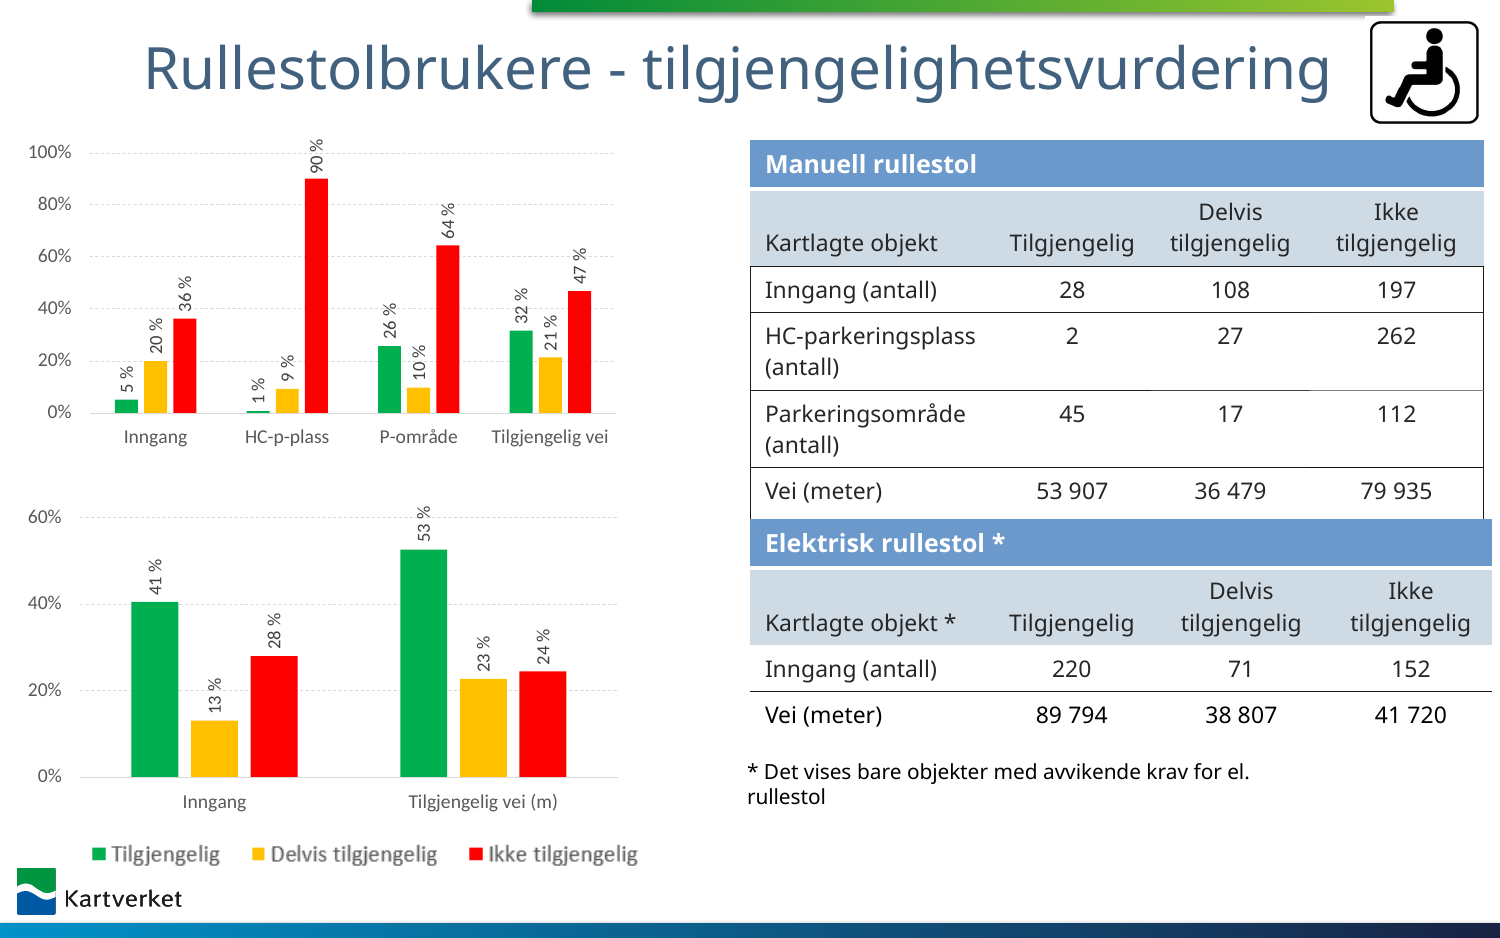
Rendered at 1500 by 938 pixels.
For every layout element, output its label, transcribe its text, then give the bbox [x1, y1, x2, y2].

table_header Manuell rullestol [750, 140, 1484, 187]
table_cell Tilgjengelig [994, 191, 1151, 266]
table_cell 89 794 [991, 692, 1153, 738]
picture [86, 838, 643, 870]
table_cell Inngang (antall) [751, 267, 994, 312]
text_box Rullestolbrukere - tilgjengelighetsvurdering [39, 12, 1348, 109]
table_cell HC-parkeringsplass (antall) [751, 313, 994, 390]
picture [20, 499, 630, 822]
table_cell Vei (meter) [750, 692, 991, 738]
table_cell Ikke tilgjengelig [1330, 570, 1492, 645]
picture [1365, 16, 1484, 129]
table_cell 2 [994, 313, 1151, 390]
table_cell 152 [1330, 645, 1492, 691]
table_cell 53 907 [994, 468, 1151, 519]
table_cell 17 [1151, 391, 1310, 467]
table_cell Delvis tilgjengelig [1153, 570, 1330, 645]
table_cell 27 [1151, 313, 1310, 390]
table_cell 38 807 [1153, 692, 1330, 738]
table_cell Inngang (antall) [750, 645, 991, 691]
table_cell Tilgjengelig [991, 570, 1153, 645]
table_cell 41 720 [1330, 692, 1492, 738]
text_box * Det vises bare objekter med avvikende krav for el. rullestol [732, 751, 1317, 816]
table_cell 45 [994, 391, 1151, 467]
table_cell 79 935 [1310, 468, 1483, 519]
table_cell 197 [1310, 267, 1483, 312]
table_cell 108 [1151, 267, 1310, 312]
table_cell 262 [1310, 313, 1483, 390]
table_cell 220 [991, 645, 1153, 691]
table_cell Kartlagte objekt [750, 191, 994, 266]
table_cell Kartlagte objekt * [750, 570, 991, 645]
table_cell 71 [1153, 645, 1330, 691]
table_cell 28 [994, 267, 1151, 312]
table_cell 36 479 [1151, 468, 1310, 519]
table_cell Parkeringsområde (antall) [751, 391, 994, 467]
table_cell Delvis tilgjengelig [1151, 191, 1310, 266]
table_cell 112 [1310, 391, 1483, 467]
picture [20, 135, 629, 457]
table_cell Ikke tilgjengelig [1310, 191, 1484, 266]
table_cell Vei (meter) [751, 468, 994, 519]
table_header Elektrisk rullestol * [750, 519, 1492, 566]
